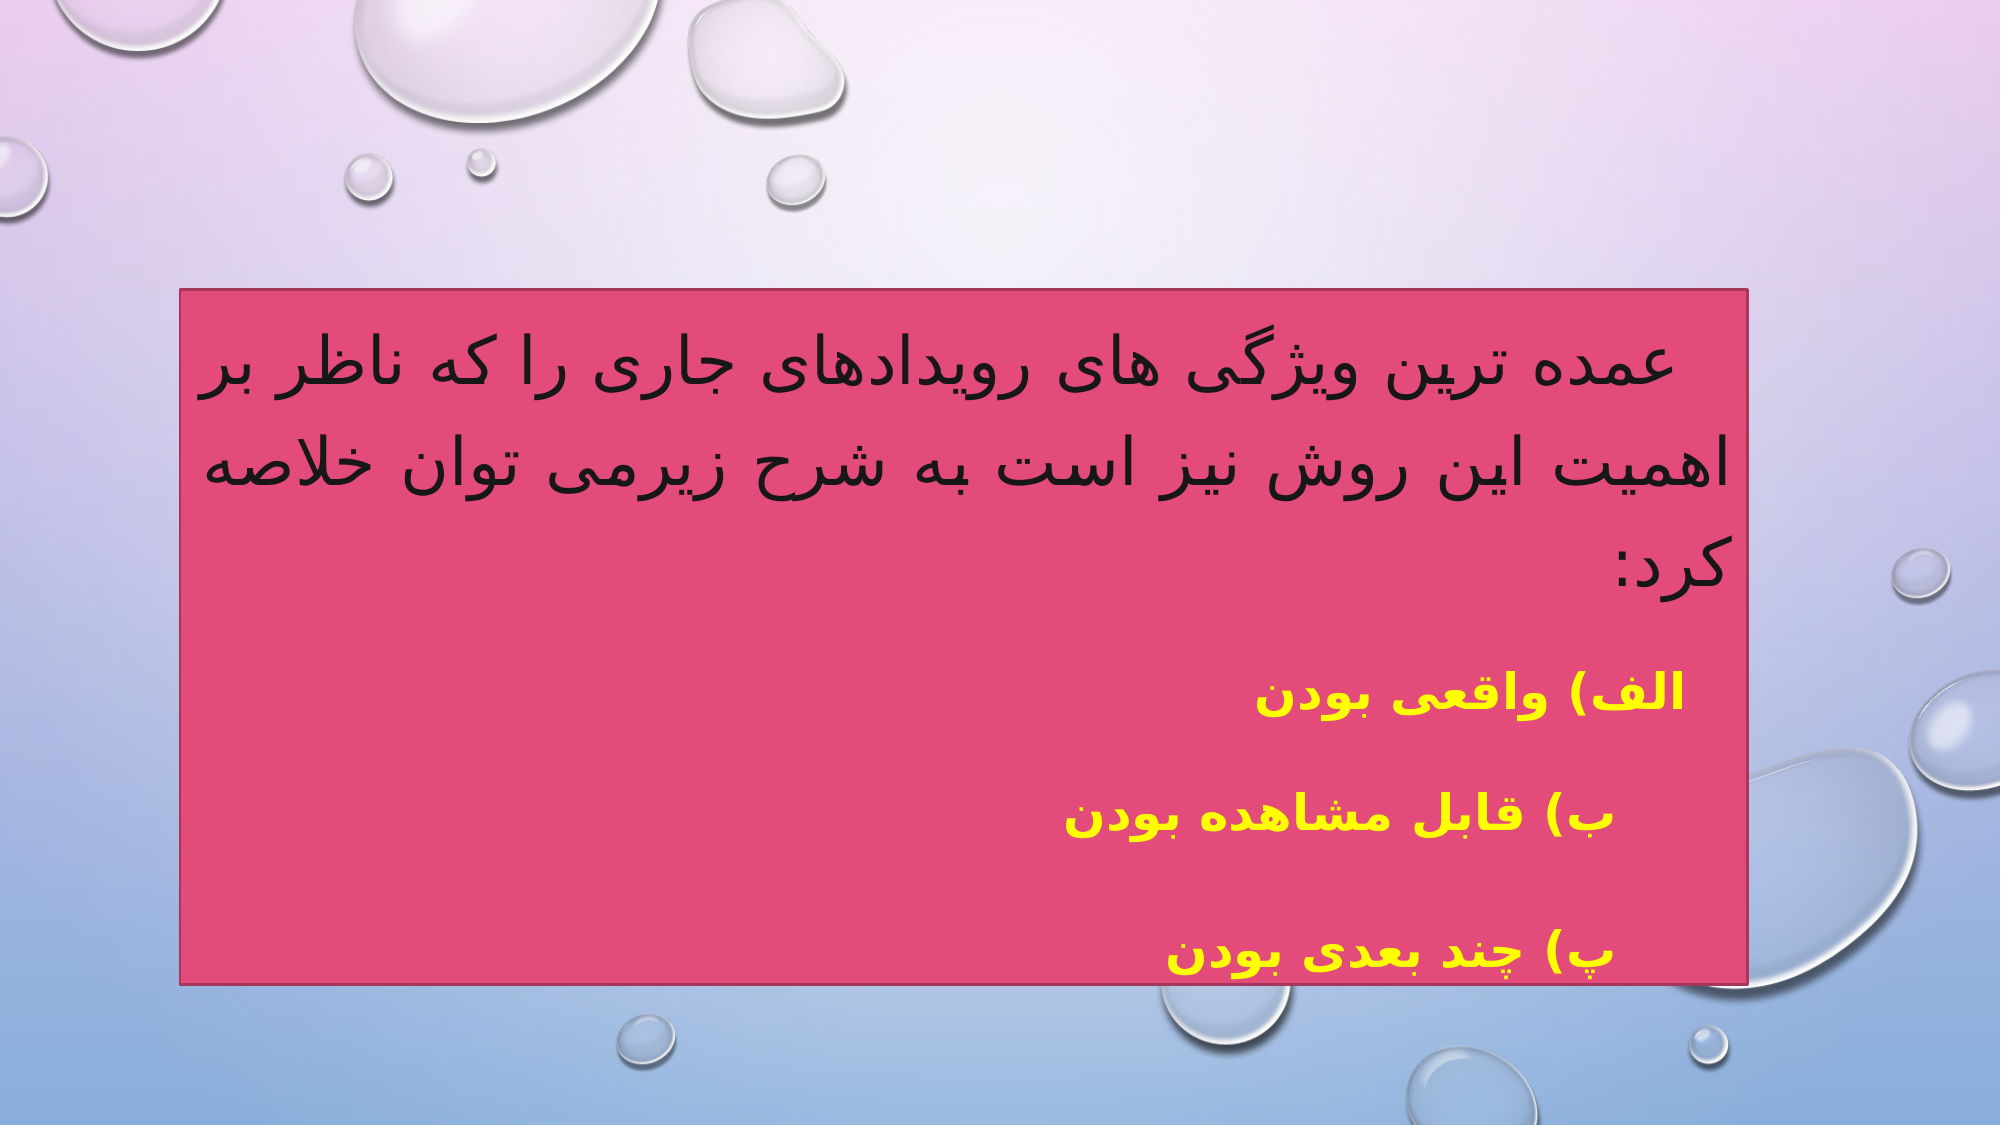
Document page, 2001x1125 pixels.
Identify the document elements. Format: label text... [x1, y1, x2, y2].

picture [0, 0, 2000, 1125]
text_box عمده ترين ويژگی های رويدادهای جاری را که ناظر بر اهميت اين روش نيز است به شرح زيرمی توان خلاصه کرد: الف) واقعی بودن ب) قابل مشاهده بودن پ) چند بعدی بودن [179, 288, 1749, 986]
